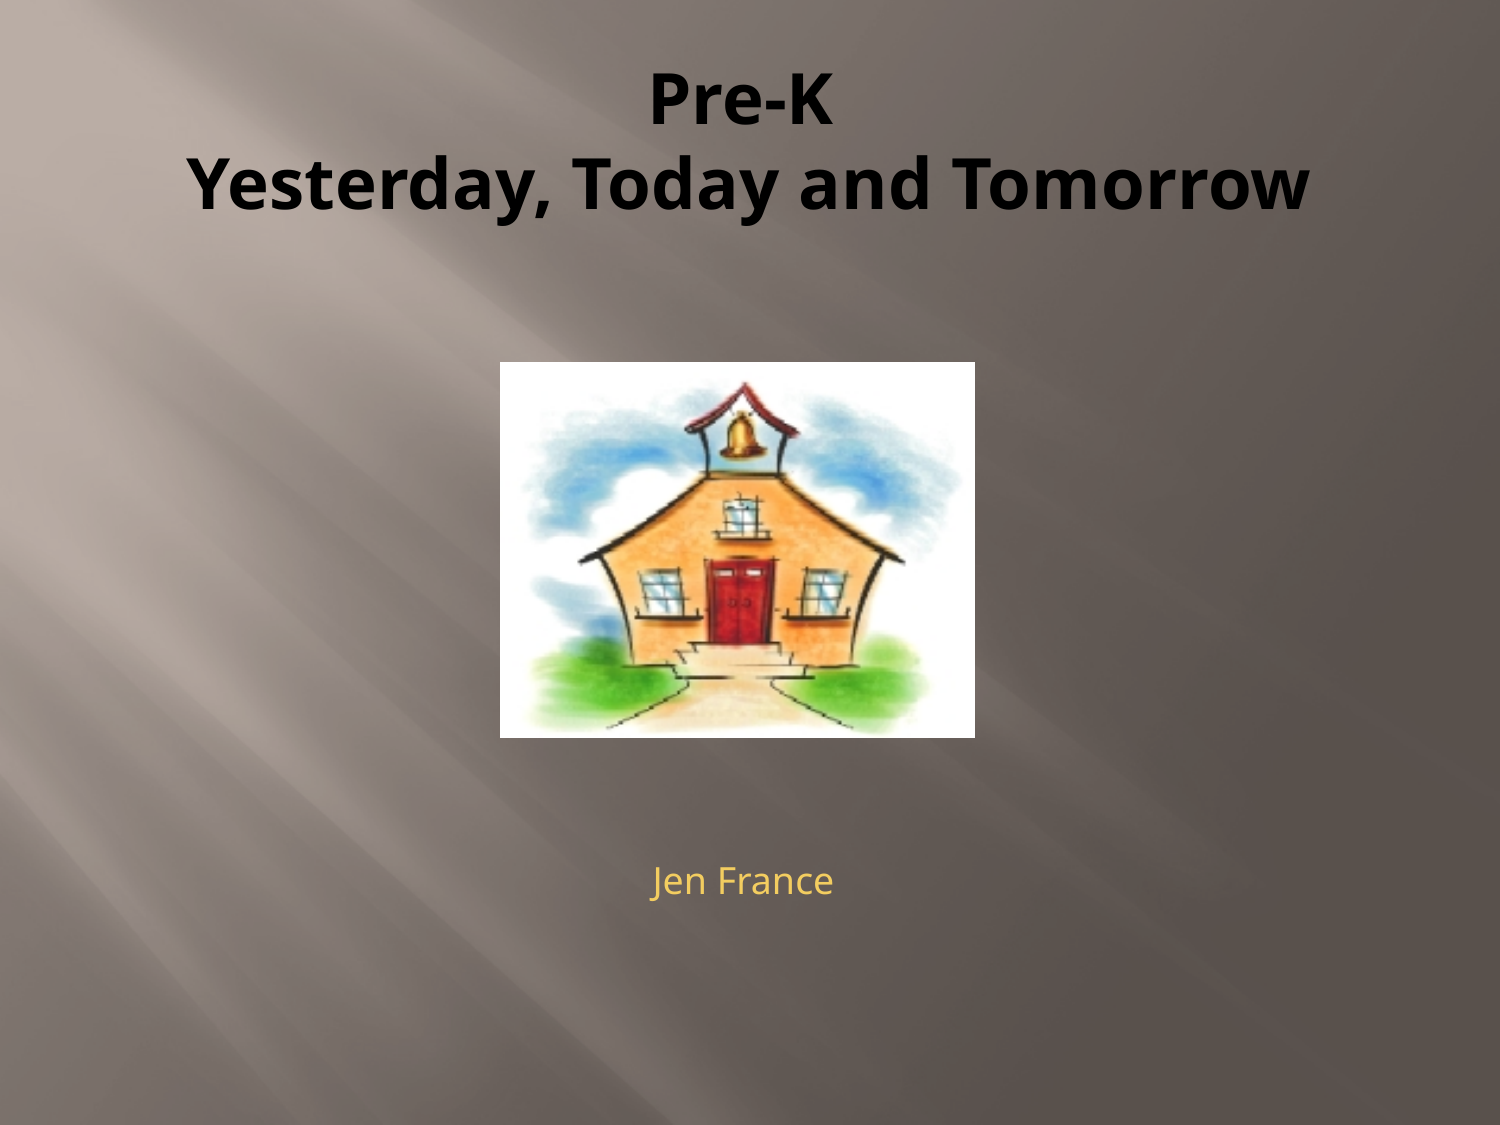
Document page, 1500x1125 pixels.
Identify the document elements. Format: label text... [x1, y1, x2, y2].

list [75, 262, 1425, 1035]
title Pre-K Yesterday, Today and Tomorrow [75, 45, 1425, 233]
picture [499, 362, 976, 738]
text_box Jen France [599, 849, 888, 910]
